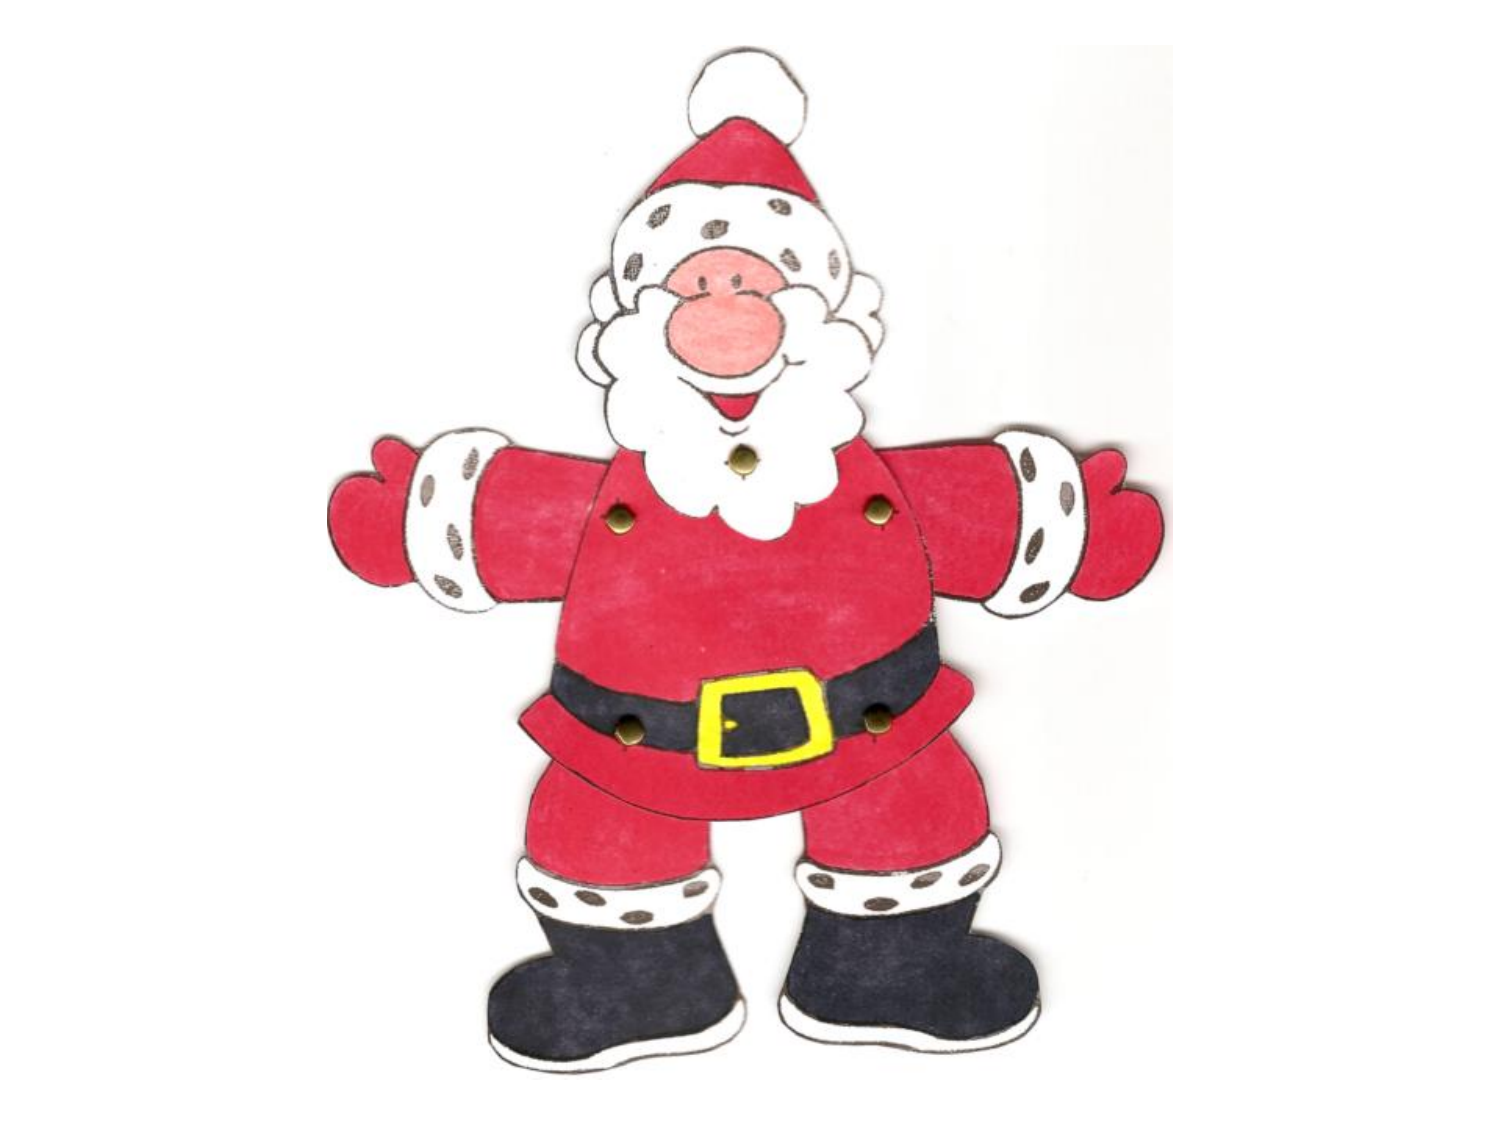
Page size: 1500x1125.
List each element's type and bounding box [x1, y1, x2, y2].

picture [327, 45, 1173, 1080]
